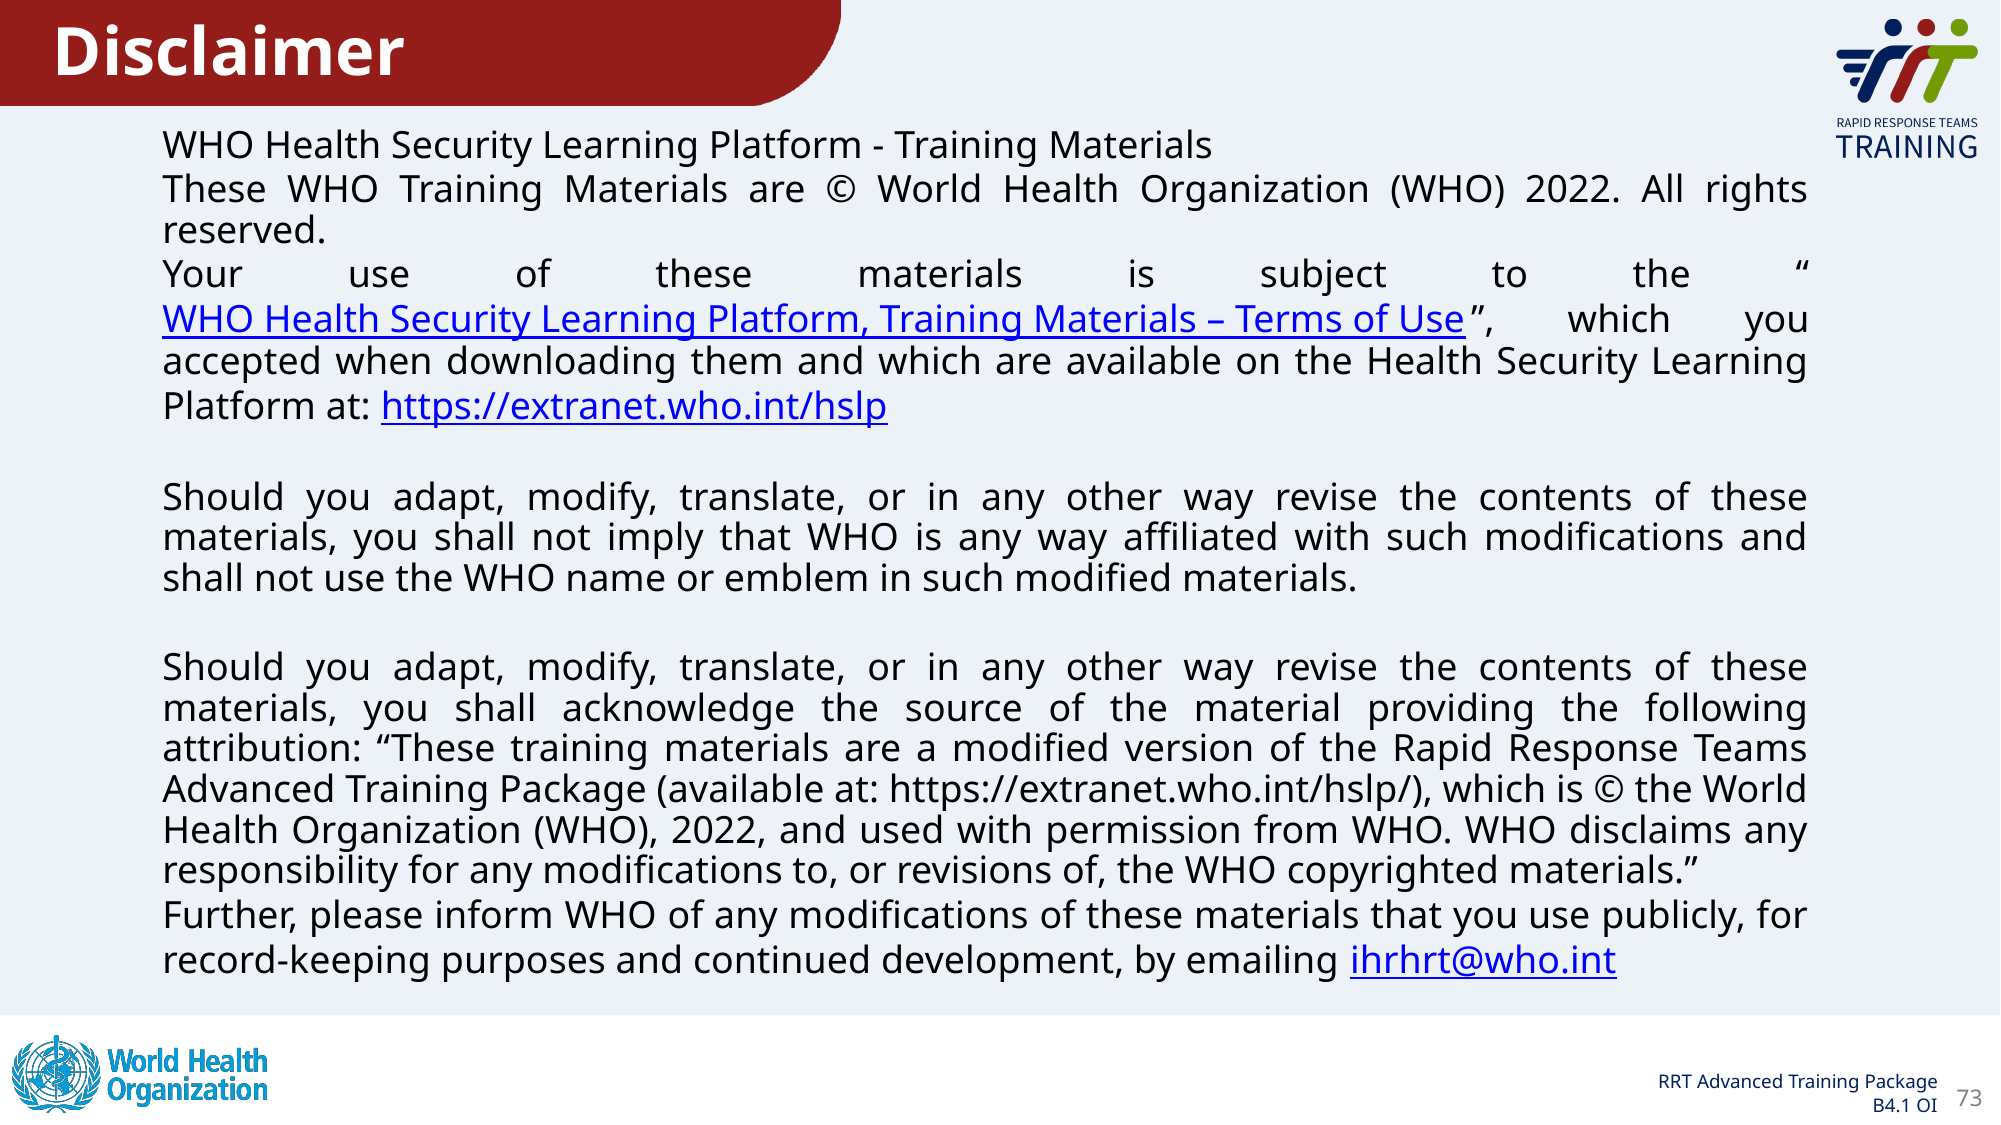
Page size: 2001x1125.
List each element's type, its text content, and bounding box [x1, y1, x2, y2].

picture [59, 1035, 267, 1113]
picture [12, 1035, 54, 1068]
picture [36, 1088, 78, 1105]
picture [30, 1083, 37, 1091]
picture [50, 1108, 62, 1113]
picture [40, 1062, 47, 1070]
picture [0, 0, 841, 106]
picture [24, 1054, 36, 1087]
picture [71, 1053, 90, 1091]
picture [46, 1056, 54, 1062]
picture [1835, 19, 1978, 167]
picture [34, 1054, 43, 1078]
picture [12, 1083, 48, 1113]
picture [22, 1062, 26, 1077]
list WHO Health Security Learning Platform - Training Materials These WHO Training Materials are © World Health Organization (WHO) 2022. All rights reserved. Your use of these materials is subject to the “WHO Health Security Learning Platform, Training Materials – Terms of Use”, which you accepted when downloading them and which are available on the Health Security Learning Platform at: https://extranet.who.int/hslp Should you adapt, modify, translate, or in any other way revise the contents of these materials, you shall not imply that WHO is any way affiliated with such modifications and shall not use the WHO name or emblem in such modified materials. Should you adapt, modify, translate, or in any other way revise the contents of these materials, you shall acknowledge the source of the material providing the following attribution: “These training materials are a modified version of the Rapid Response Teams Advanced Training Package (available at: https://extranet.who.int/hslp/), which is © the World Health Organization (WHO), 2022, and used with permission from WHO. WHO disclaims any responsibility for any modifications to, or revisions of, the WHO copyrighted materials.” Further, please inform WHO of any modifications of these materials that you use publicly, for record-keeping purposes and continued development, by emailing ihrhrt@who.int [161, 125, 1811, 1000]
